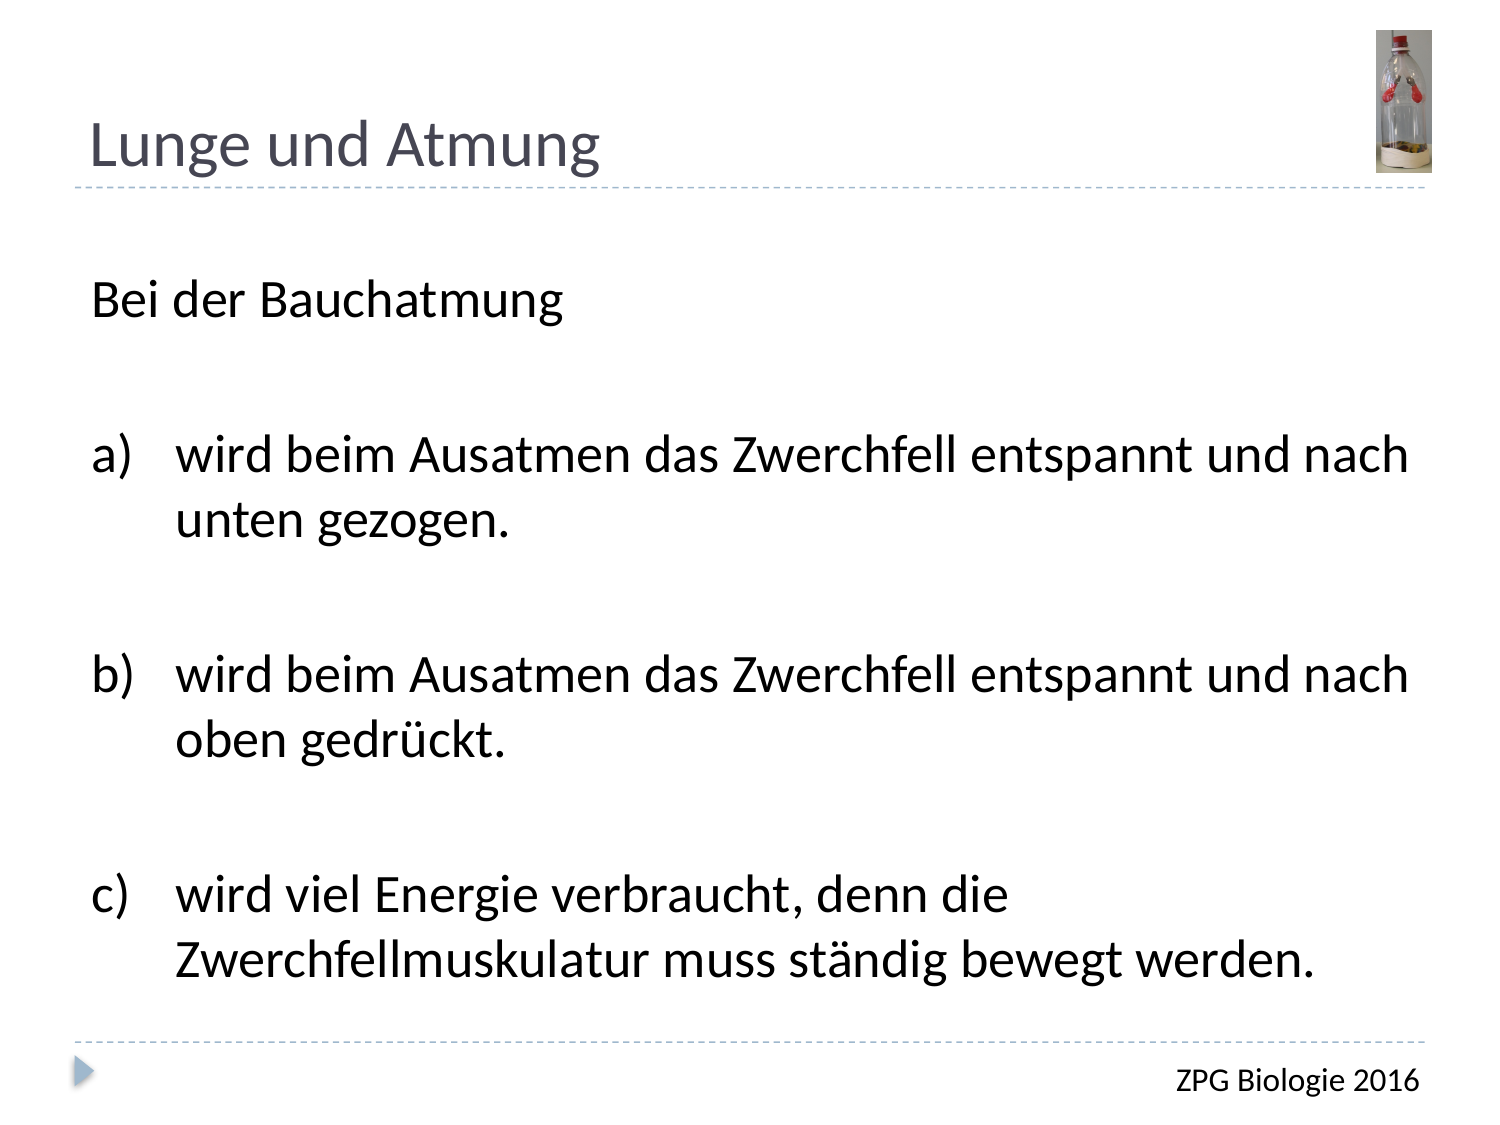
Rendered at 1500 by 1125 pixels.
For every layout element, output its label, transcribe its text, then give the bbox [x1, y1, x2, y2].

list Bei der Bauchatmung a) wird beim Ausatmen das Zwerchfell entspannt und nach unten gezogen. b) wird beim Ausatmen das Zwerchfell entspannt und nach oben gedrückt. c) wird viel Energie verbraucht, denn die Zwerchfellmuskulatur muss ständig bewegt werden. [76, 255, 1427, 1024]
title Lunge und Atmung [75, 24, 1425, 188]
text_box ZPG Biologie 2016 [112, 1050, 1435, 1105]
picture [1375, 30, 1432, 173]
